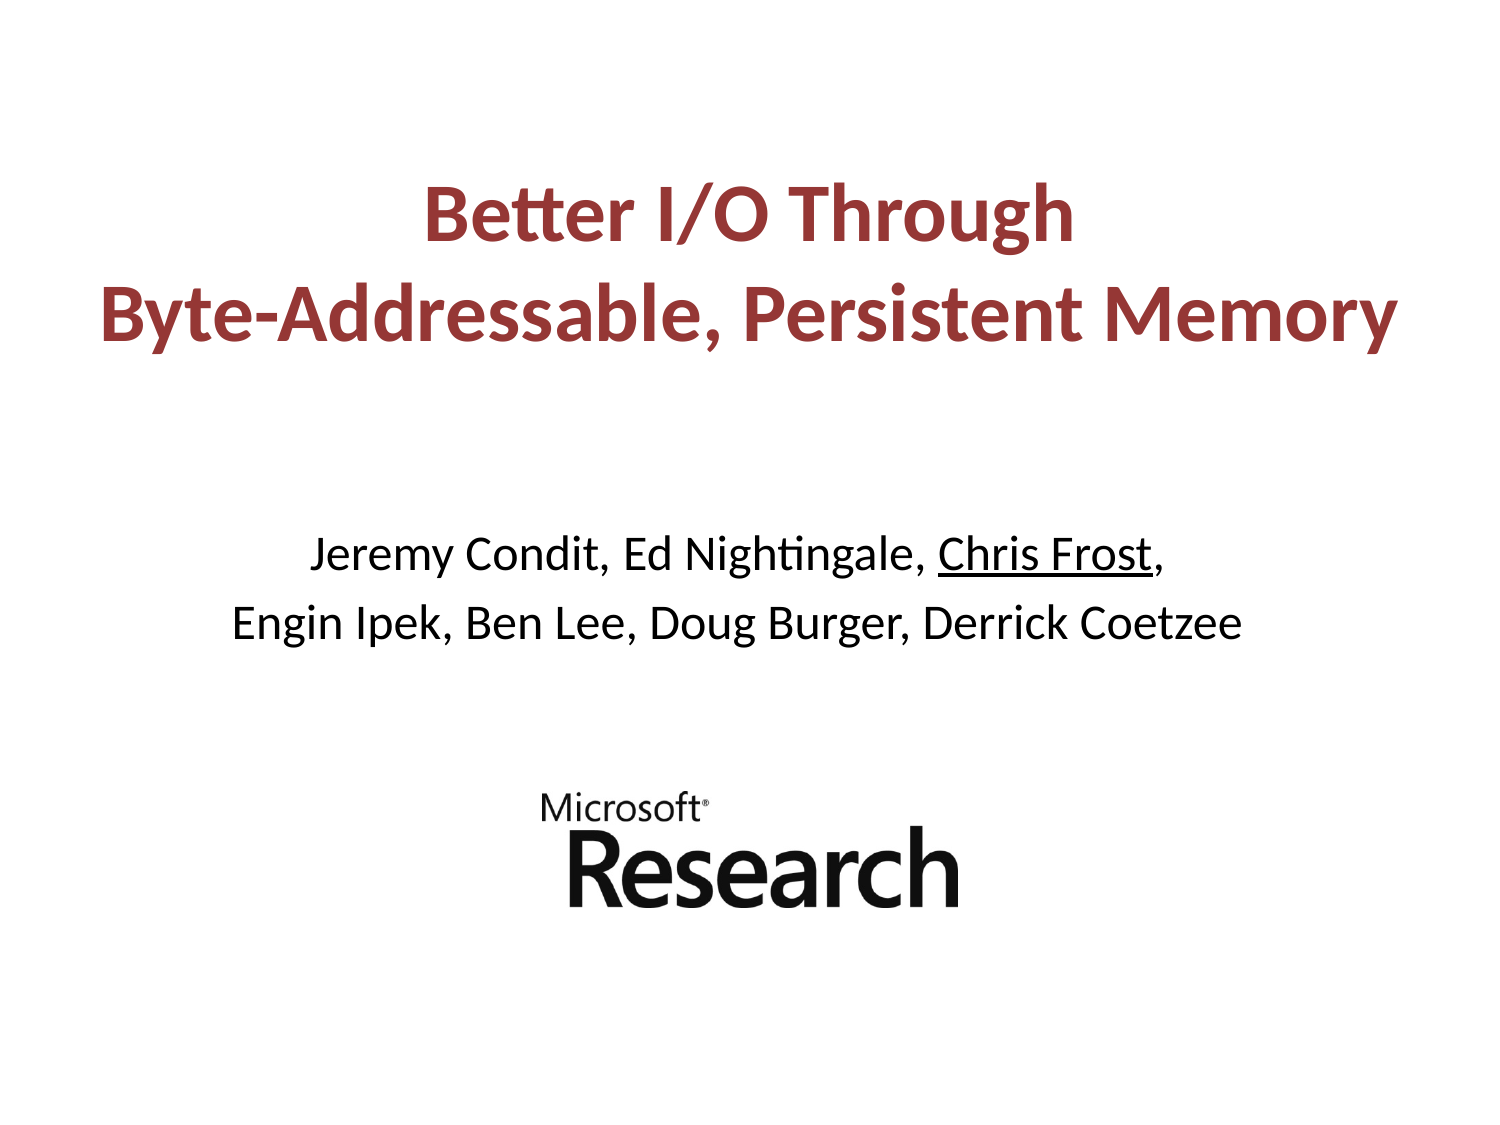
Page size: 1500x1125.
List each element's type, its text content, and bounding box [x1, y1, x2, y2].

picture [542, 791, 958, 909]
text_box Jeremy Condit, Ed Nightingale, Chris Frost, Engin Ipek, Ben Lee, Doug Burger, Derrick Coetzee [200, 512, 1275, 663]
title Better I/O Through Byte-Addressable, Persistent Memory [75, 137, 1425, 379]
